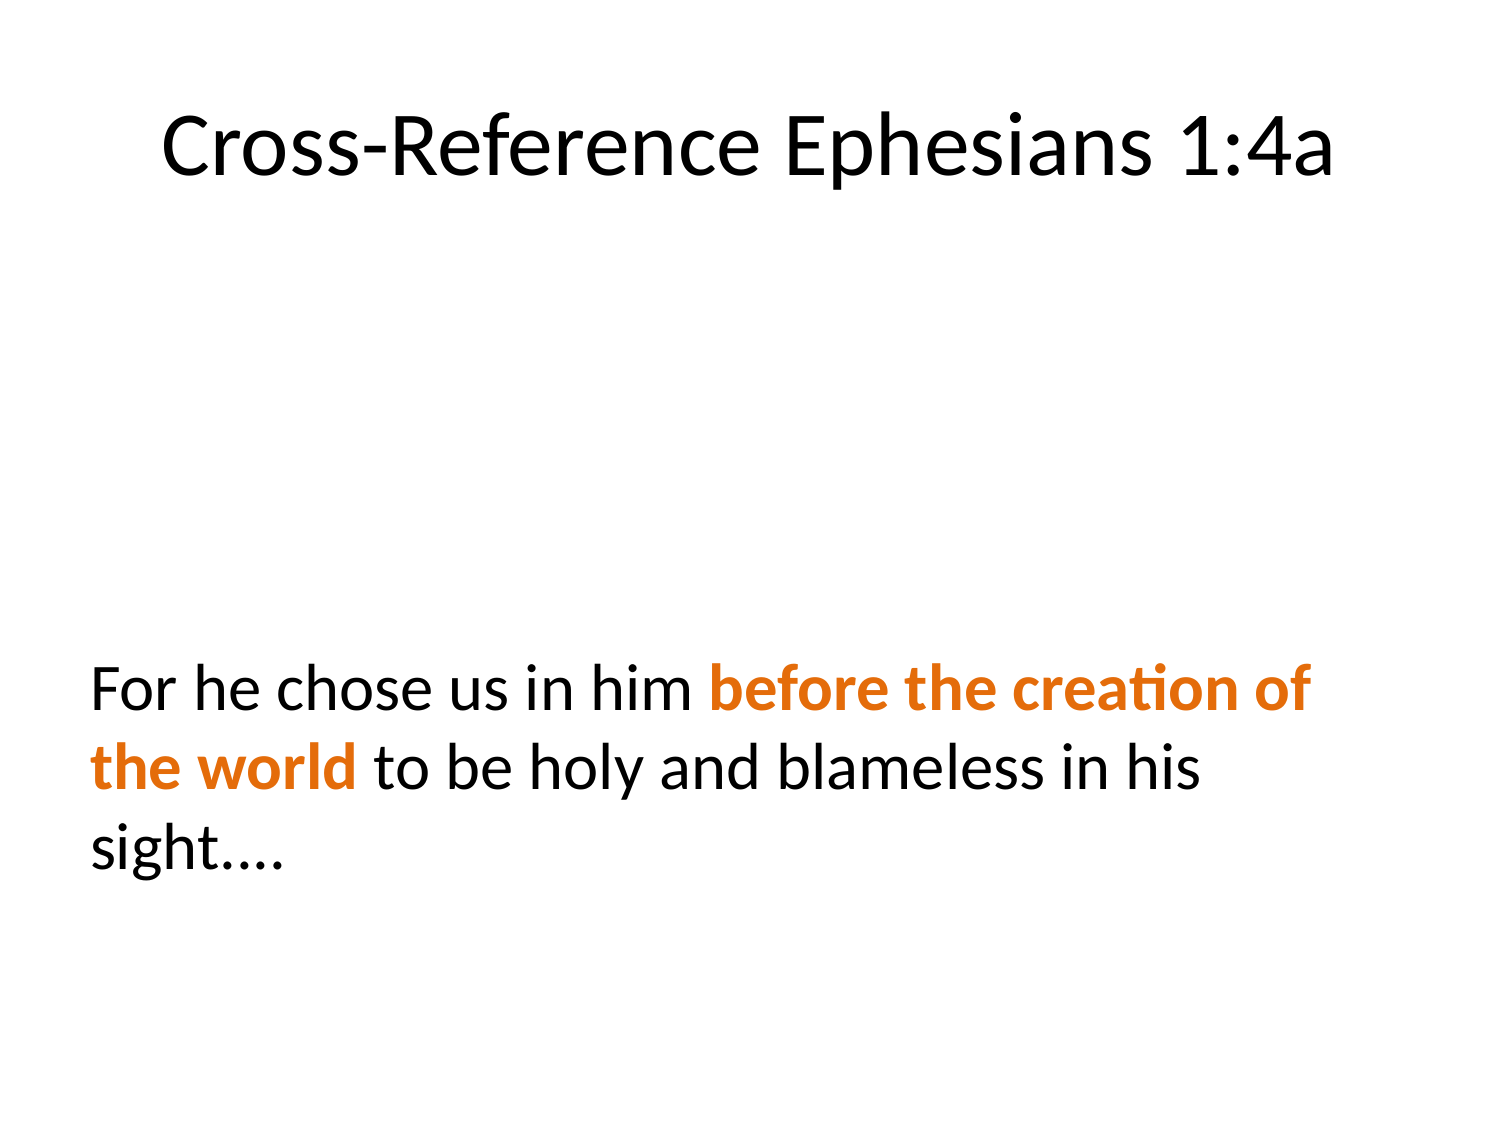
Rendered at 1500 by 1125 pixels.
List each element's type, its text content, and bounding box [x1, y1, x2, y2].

title Cross-Reference Ephesians 1:4a [75, 45, 1425, 233]
list For he chose us in him before the creation of the world to be holy and blameless in his sight.... [75, 262, 1425, 1005]
